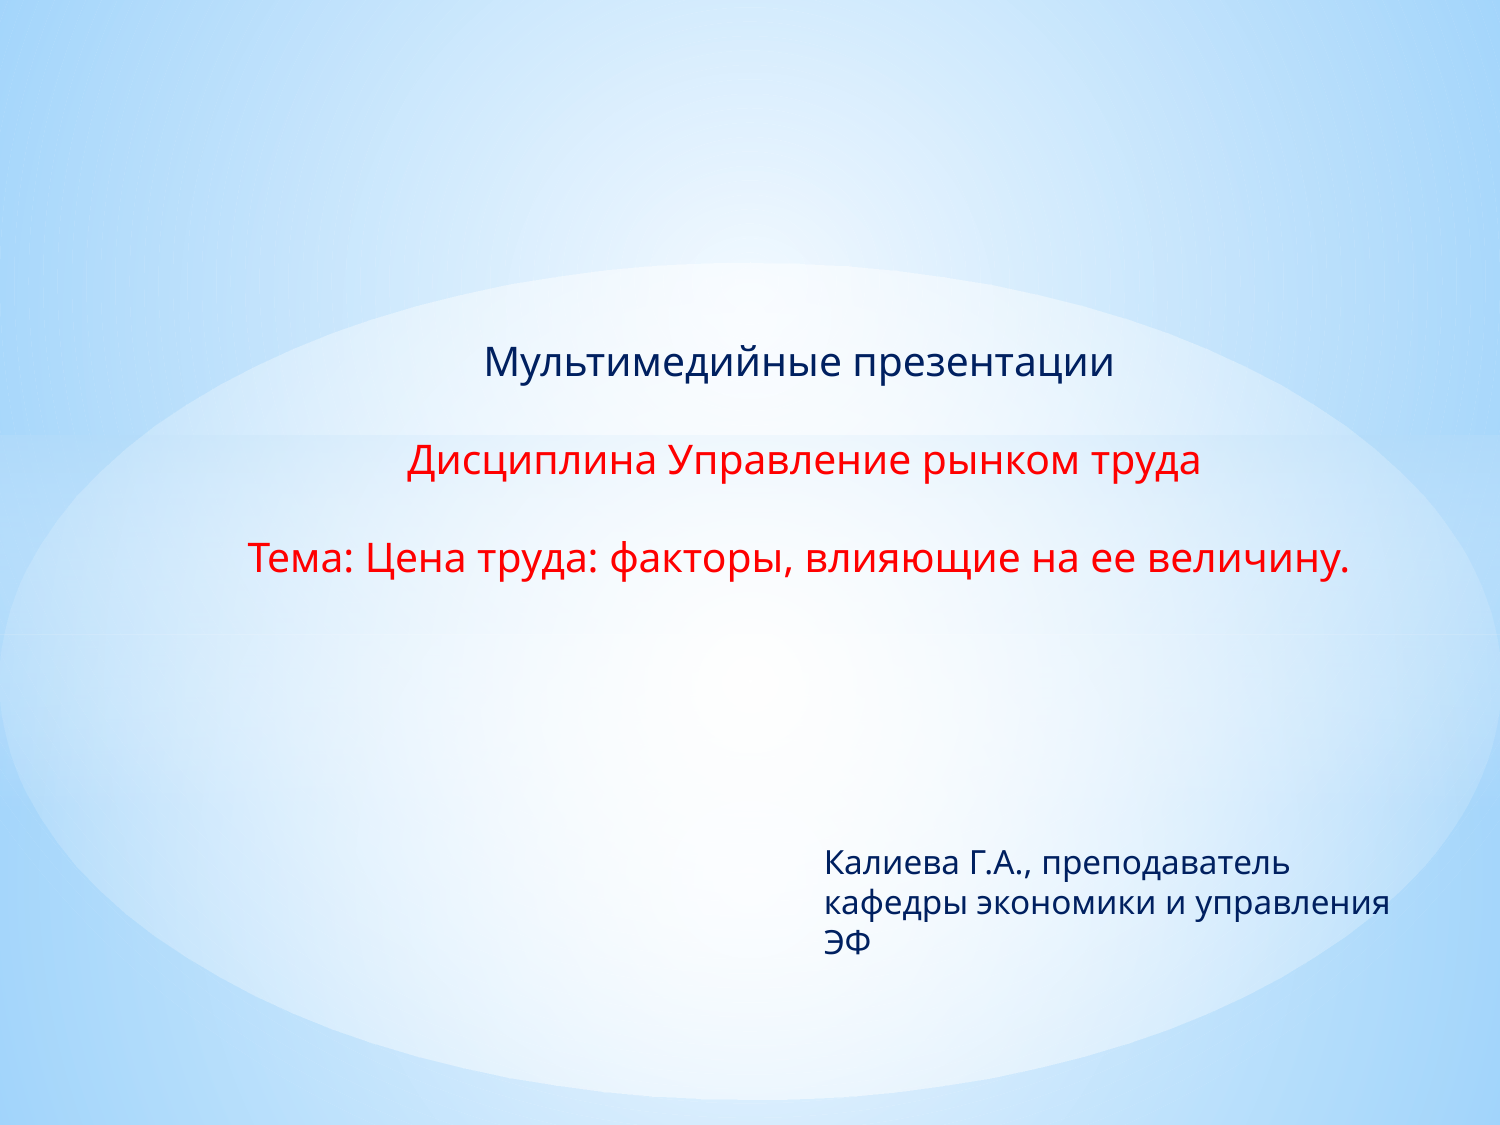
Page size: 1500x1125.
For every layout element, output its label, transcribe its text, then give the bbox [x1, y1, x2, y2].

title Мультимедийные презентации Дисциплина Управление рынком труда Тема: Цена труда: факторы, влияющие на ее величину. [194, 278, 1372, 646]
text_box Калиева Г.А., преподаватель кафедры экономики и управления ЭФ [809, 834, 1424, 969]
